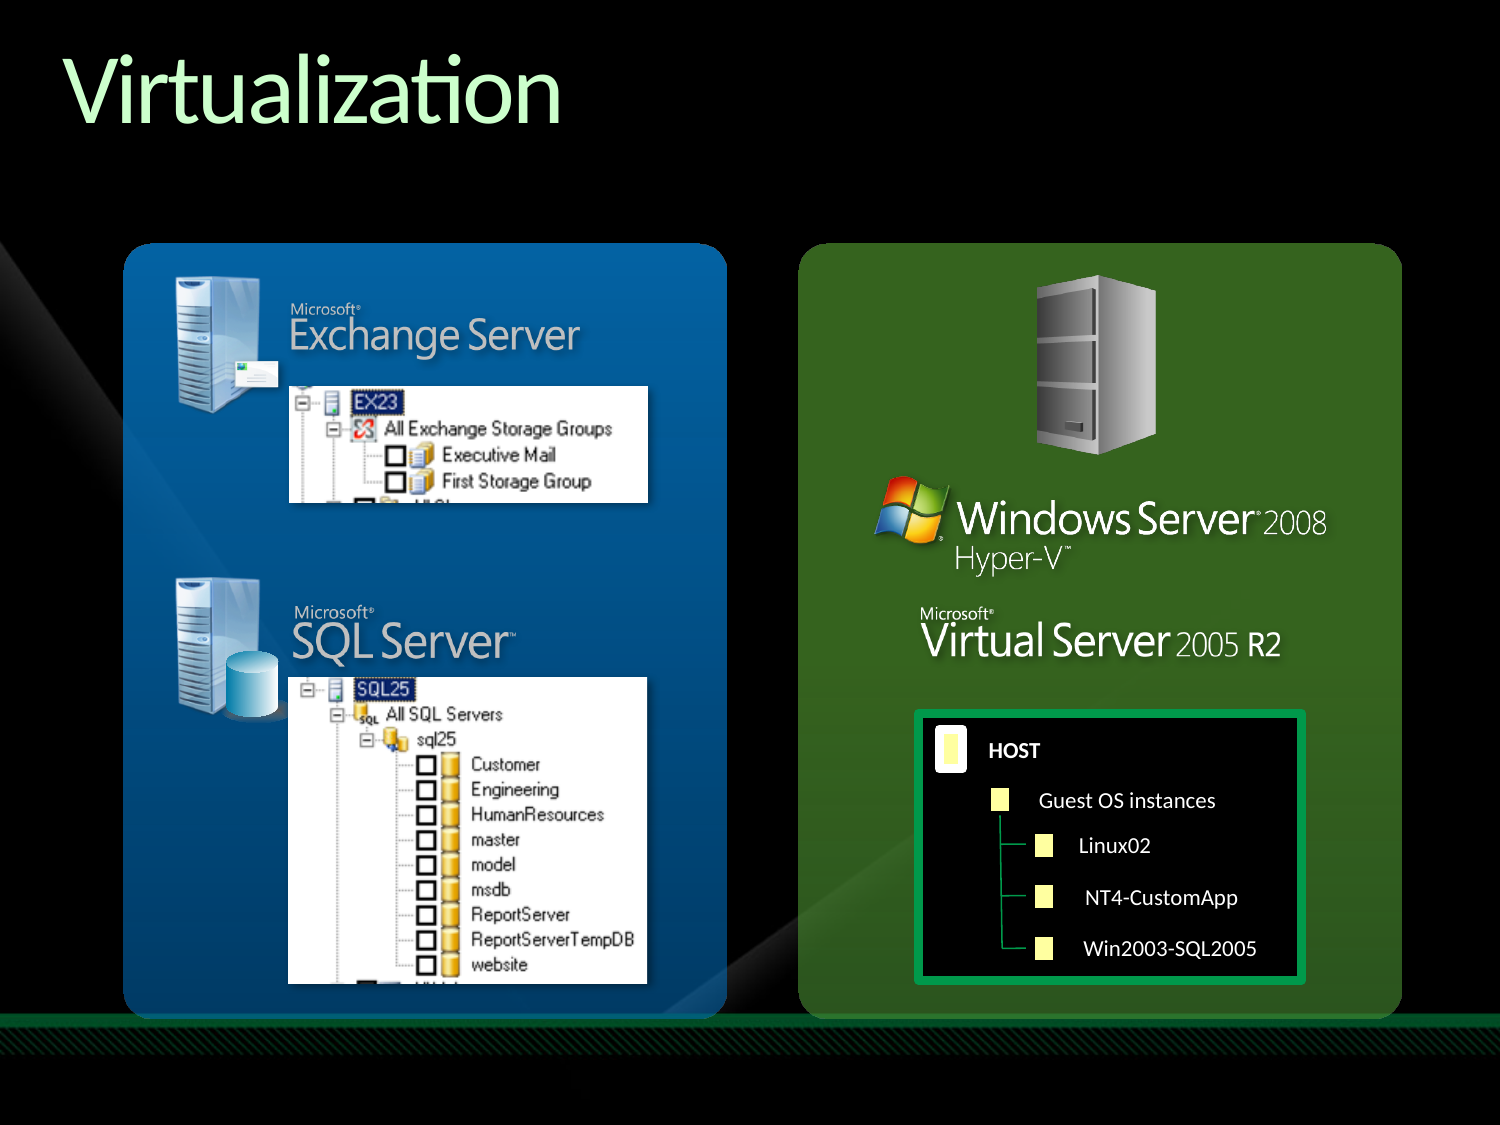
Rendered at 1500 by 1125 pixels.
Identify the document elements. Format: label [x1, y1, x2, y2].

text_box [798, 243, 1401, 1019]
title [62, 37, 1438, 147]
picture [0, 0, 1500, 1125]
text_box [123, 243, 726, 1019]
